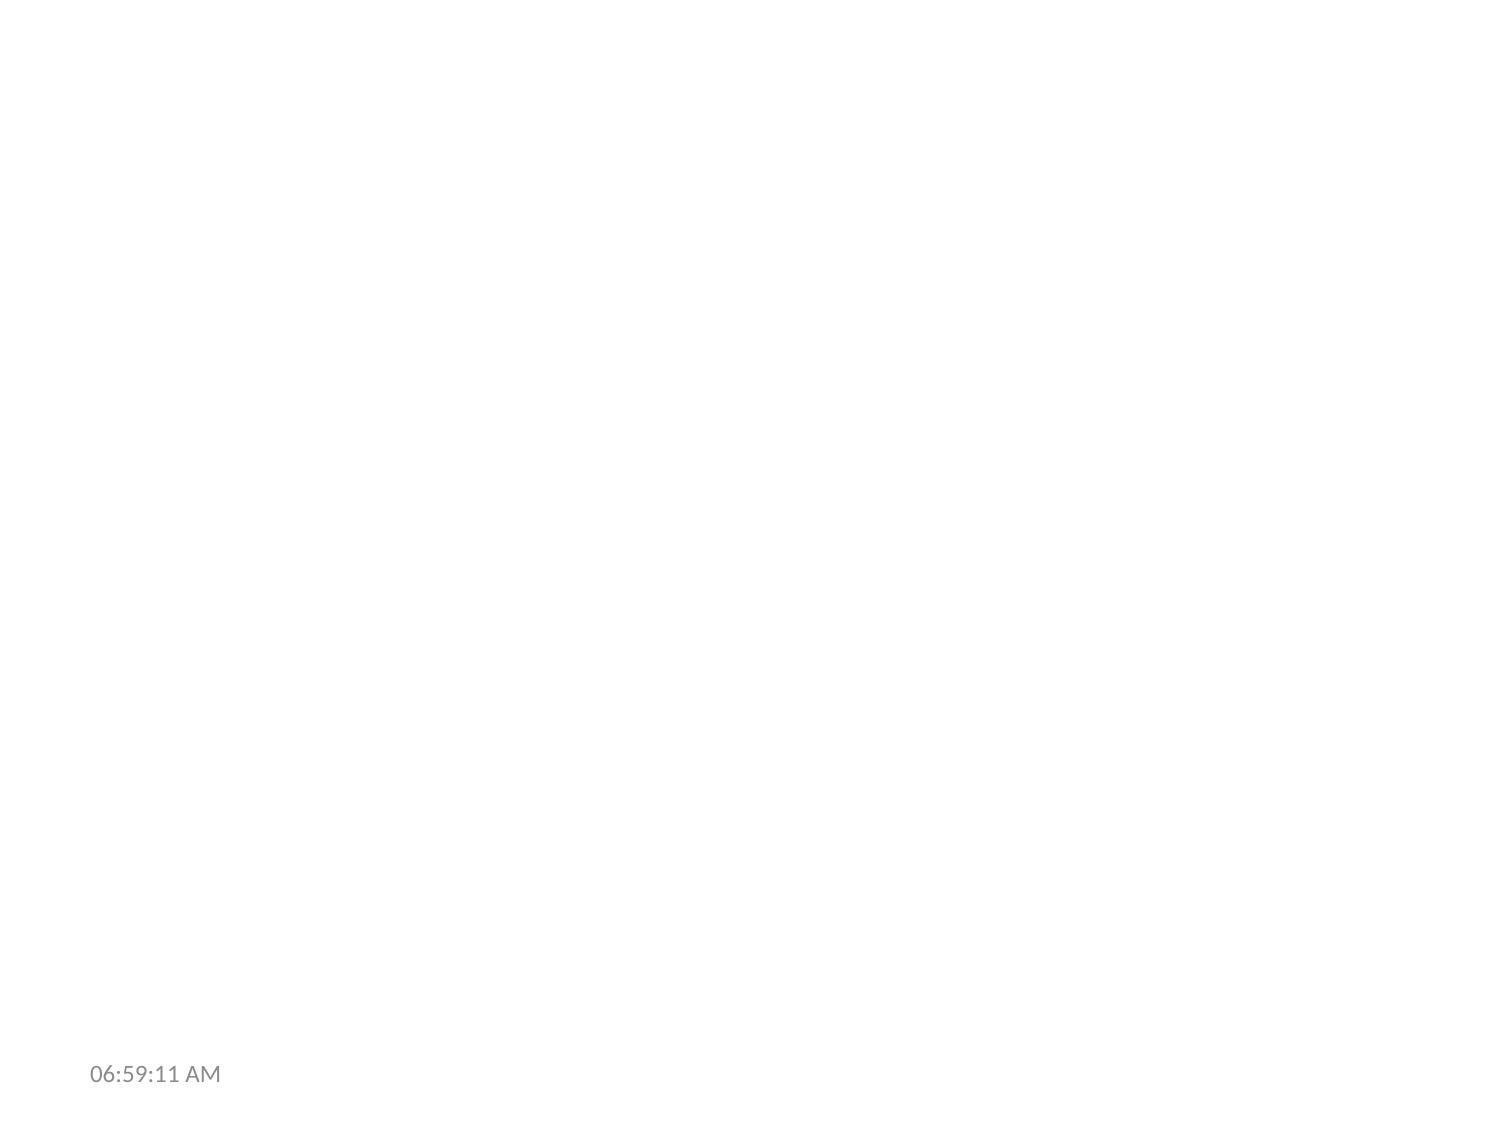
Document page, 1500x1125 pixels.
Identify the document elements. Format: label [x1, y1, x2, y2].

slide_number [75, 1042, 425, 1103]
